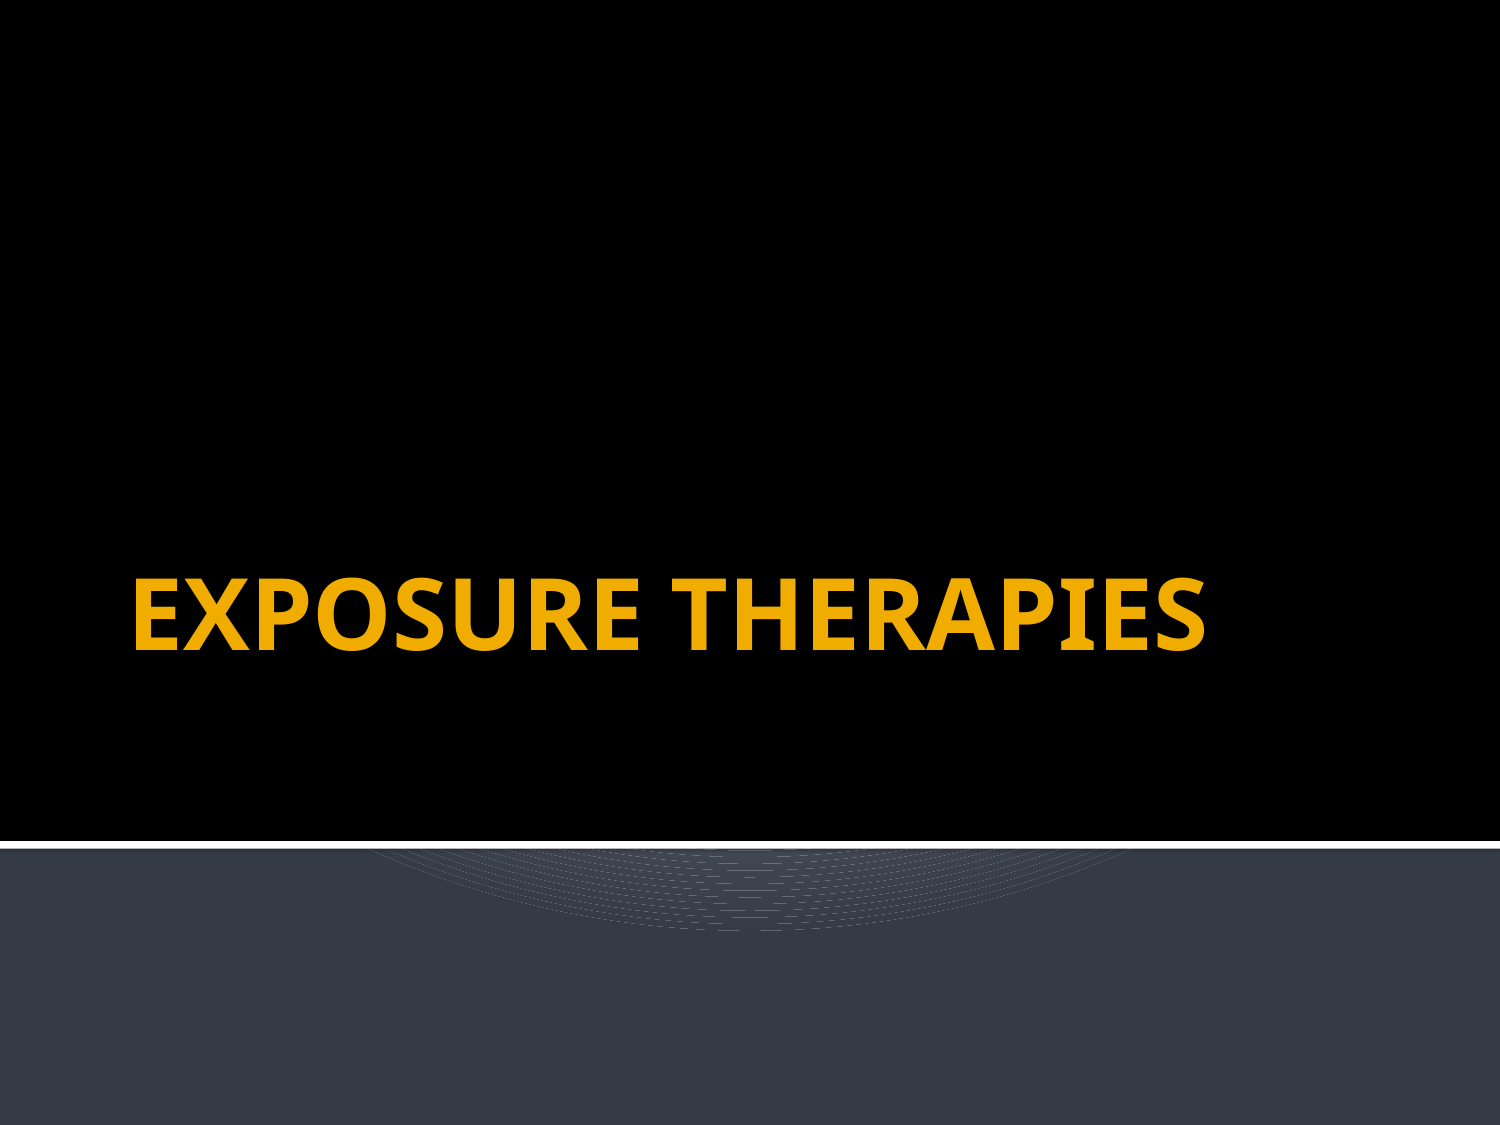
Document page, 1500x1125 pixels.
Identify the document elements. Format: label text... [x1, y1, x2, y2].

title EXPOSURE THERAPIES [112, 550, 1438, 825]
